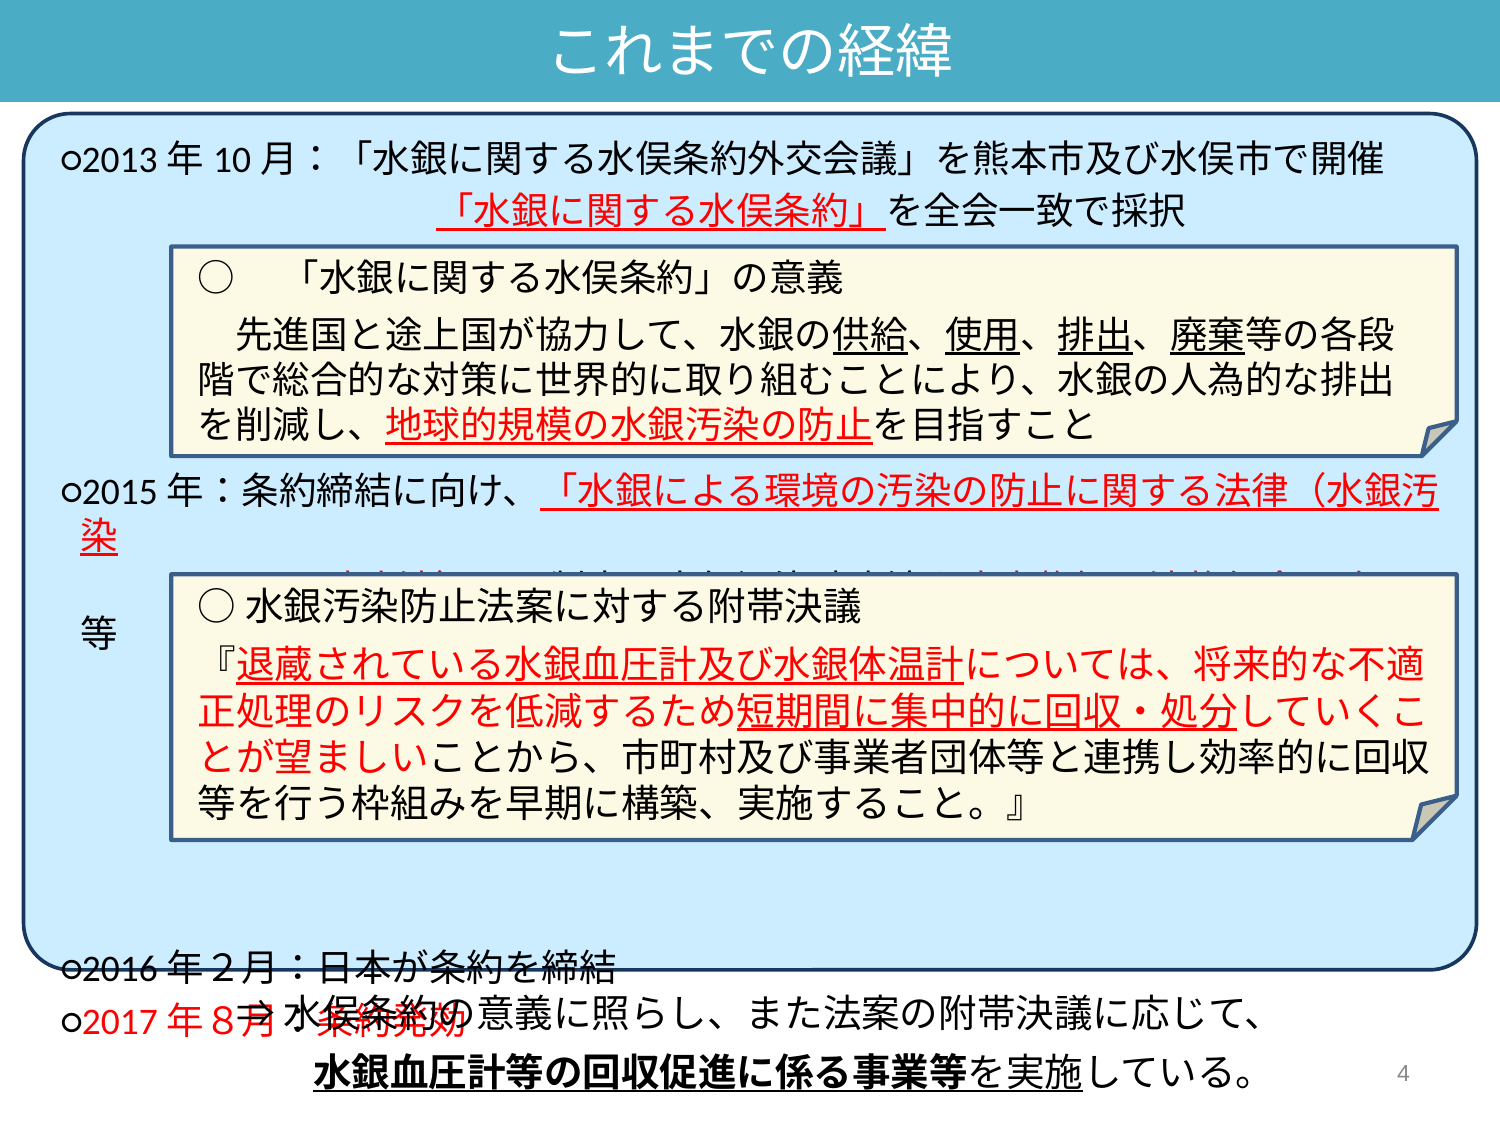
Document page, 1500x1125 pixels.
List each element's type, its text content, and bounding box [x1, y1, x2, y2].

slide_number 4 [1074, 1042, 1425, 1103]
text_box ○ 「水銀に関する水俣条約」の意義 先進国と途上国が協力して、水銀の供給、使用、排出、廃棄等の各段階で総合的な対策に世界的に取り組むことにより、水銀の人為的な排出を削減し、地球的規模の水銀汚染の防止を目指すこと [181, 245, 1427, 456]
text_box [169, 244, 1459, 459]
text_box ○水銀汚染防止法案に対する附帯決議 『退蔵されている水銀血圧計及び水銀体温計については、将来的な不適正処理のリスクを低減するため短期間に集中的に回収・処分していくことが望ましいことから、市町村及び事業者団体等と連携し効率的に回収等を行う枠組みを早期に構築、実施すること。』 [182, 574, 1447, 833]
text_box ⇒水俣条約の意義に照らし、また法案の附帯決議に応じて、 水銀血圧計等の回収促進に係る事業等を実施している。 [221, 982, 1279, 1102]
text_box これまでの経緯 [0, 0, 1500, 102]
text_box ○2013年10月：「水銀に関する水俣条約外交会議」を熊本市及び水俣市で開催 「水銀に関する水俣条約」を全会一致で採択 ○2015年：条約締結に向け、「水銀による環境の汚染の防止に関する法律（水銀汚染 防止法）」の制定、大気汚染防止法や廃棄物処理法施行令の改正等 ○2016年２月：日本が条約を締結 ○2017年８月：条約発効 [21, 111, 1479, 972]
text_box [169, 572, 1459, 843]
